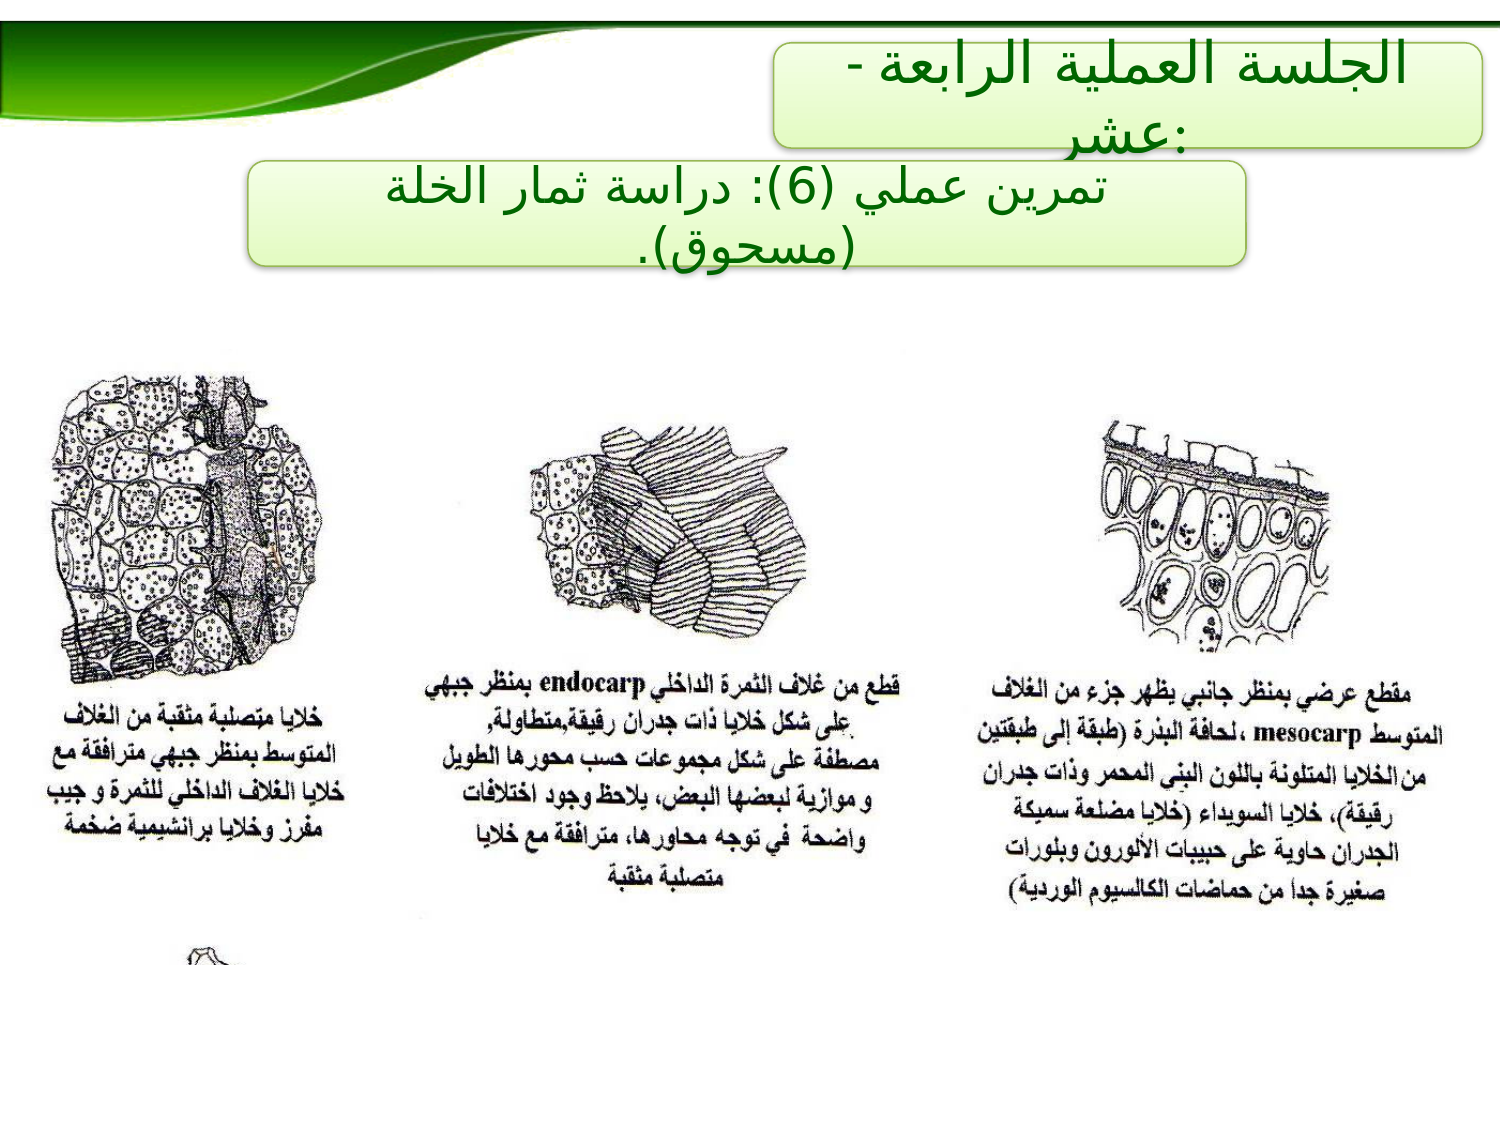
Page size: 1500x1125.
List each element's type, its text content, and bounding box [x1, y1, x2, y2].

picture [0, 349, 1491, 965]
text_box تمرين عملي (6): دراسة ثمار الخلة (مسحوق). [247, 160, 1247, 267]
picture [0, 0, 1500, 130]
text_box - الجلسة العملية الرابعة عشر: [774, 137, 1482, 149]
